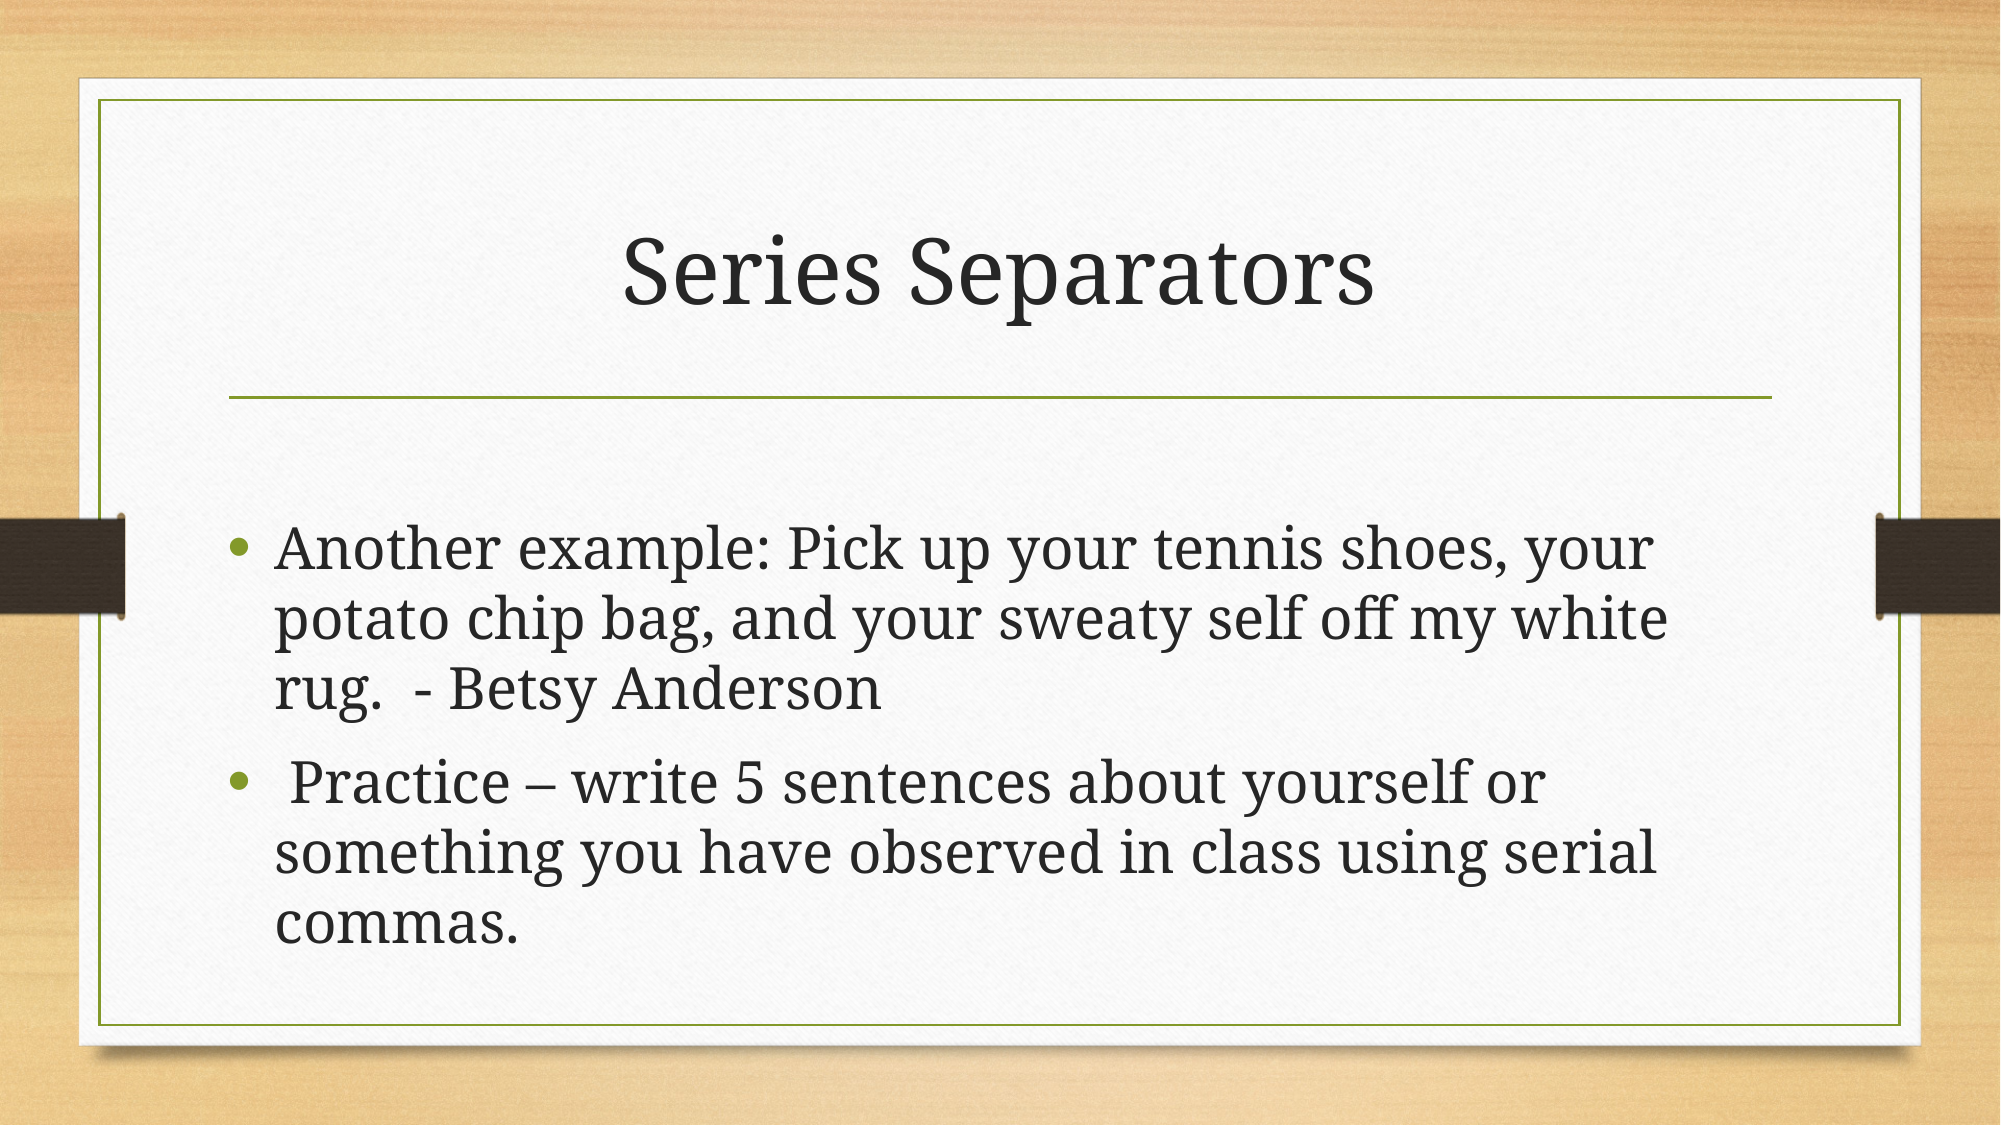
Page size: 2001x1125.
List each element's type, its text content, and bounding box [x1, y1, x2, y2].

title Series Separators [212, 161, 1788, 375]
picture [0, 0, 2001, 1125]
list Another example: Pick up your tennis shoes, your potato chip bag, and your sweaty self off my white rug. - Betsy Anderson Practice – write 5 sentences about yourself or something you have observed in class using serial commas. [212, 419, 1788, 964]
